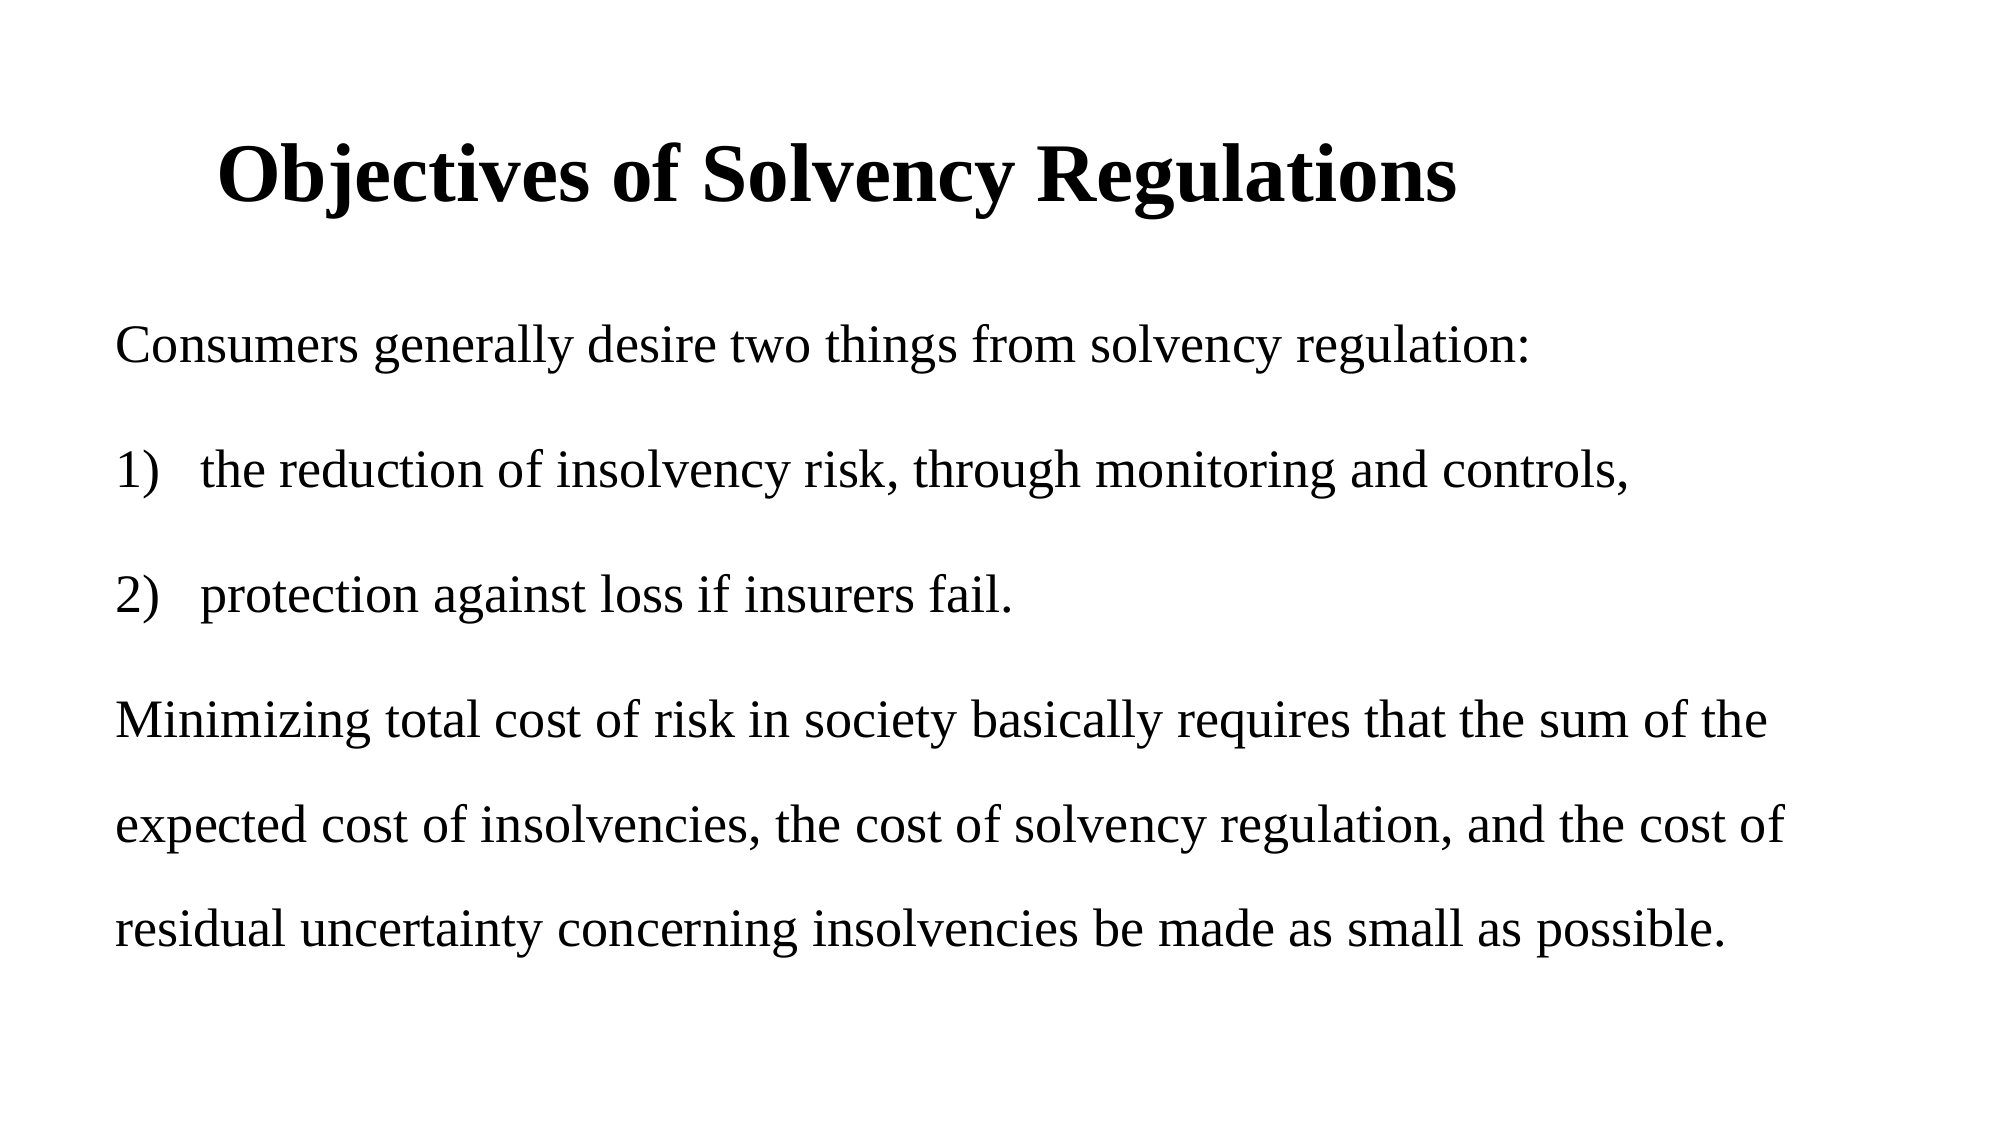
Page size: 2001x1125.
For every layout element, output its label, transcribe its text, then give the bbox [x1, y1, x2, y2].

list Consumers generally desire two things from solvency regulation: the reduction of insolvency risk, through monitoring and controls, protection against loss if insurers fail. Minimizing total cost of risk in society basically requires that the sum of the expected cost of insolvencies, the cost of solvency regulation, and the cost of residual uncertainty concerning insolvencies be made as small as possible. [100, 262, 1935, 1021]
title Objectives of Solvency Regulations [201, 64, 1612, 223]
